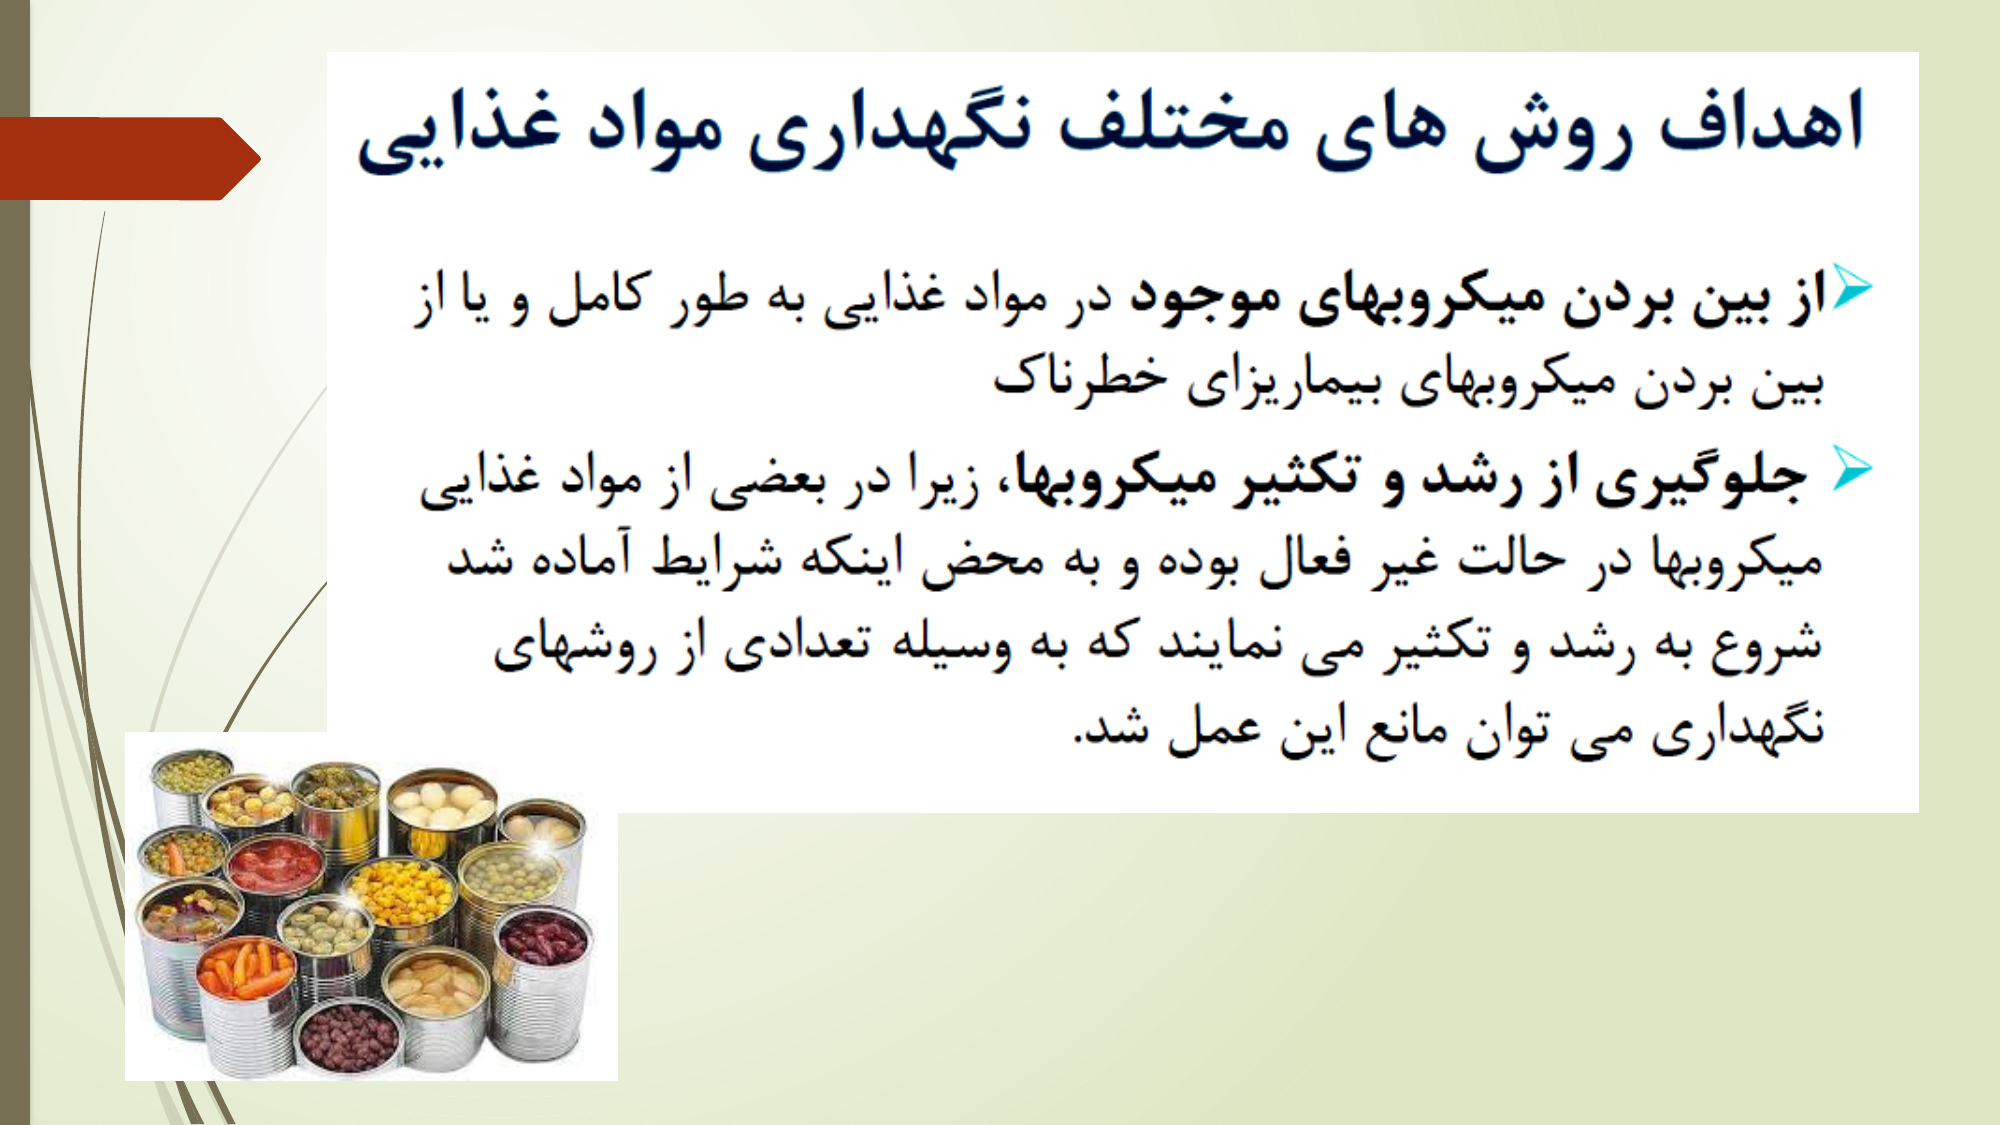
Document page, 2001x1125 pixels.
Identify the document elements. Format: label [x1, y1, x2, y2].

list [326, 51, 1919, 813]
picture [124, 732, 618, 1081]
